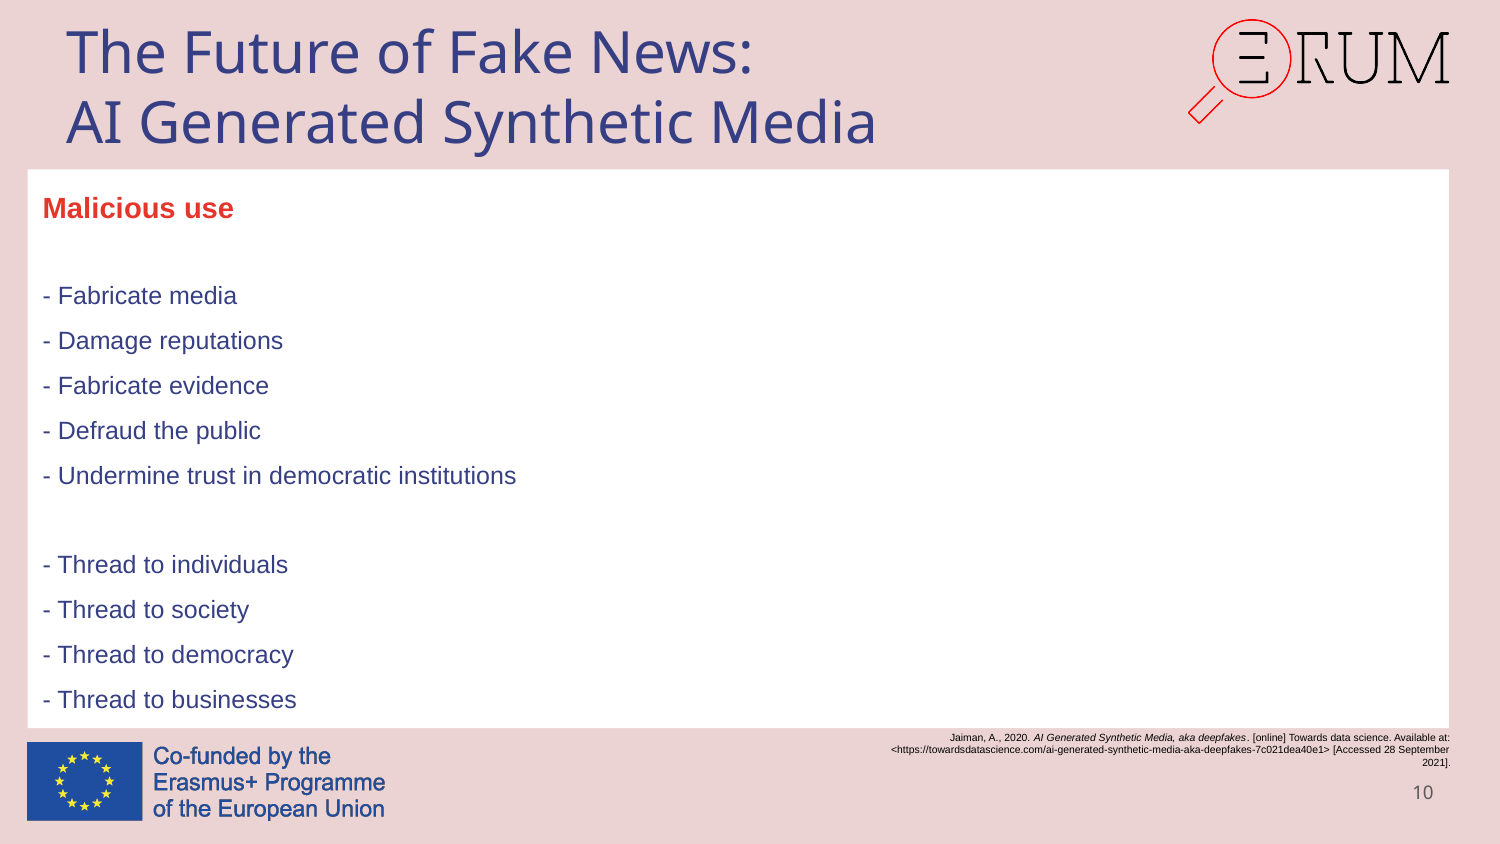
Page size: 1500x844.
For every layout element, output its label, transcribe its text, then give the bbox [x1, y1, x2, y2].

picture [1136, 0, 1500, 137]
list Malicious use - Fabricate media - Damage reputations - Fabricate evidence - Defraud the public - Undermine trust in democratic institutions - Thread to individuals - Thread to society - Thread to democracy - Thread to businesses [27, 169, 1449, 729]
slide_number 10 [1358, 783, 1449, 826]
picture [27, 742, 385, 821]
title The Future of Fake News: AI Generated Synthetic Media [51, 0, 1168, 94]
text_box Jaiman, A., 2020. AI Generated Synthetic Media, aka deepfakes. [online] Towards data science. Available at: <https://towardsdatascience.com/ai-generated-synthetic-media-aka-deepfakes-7c021dea40e1> [Accessed 28 September 2021]. [846, 715, 1467, 783]
